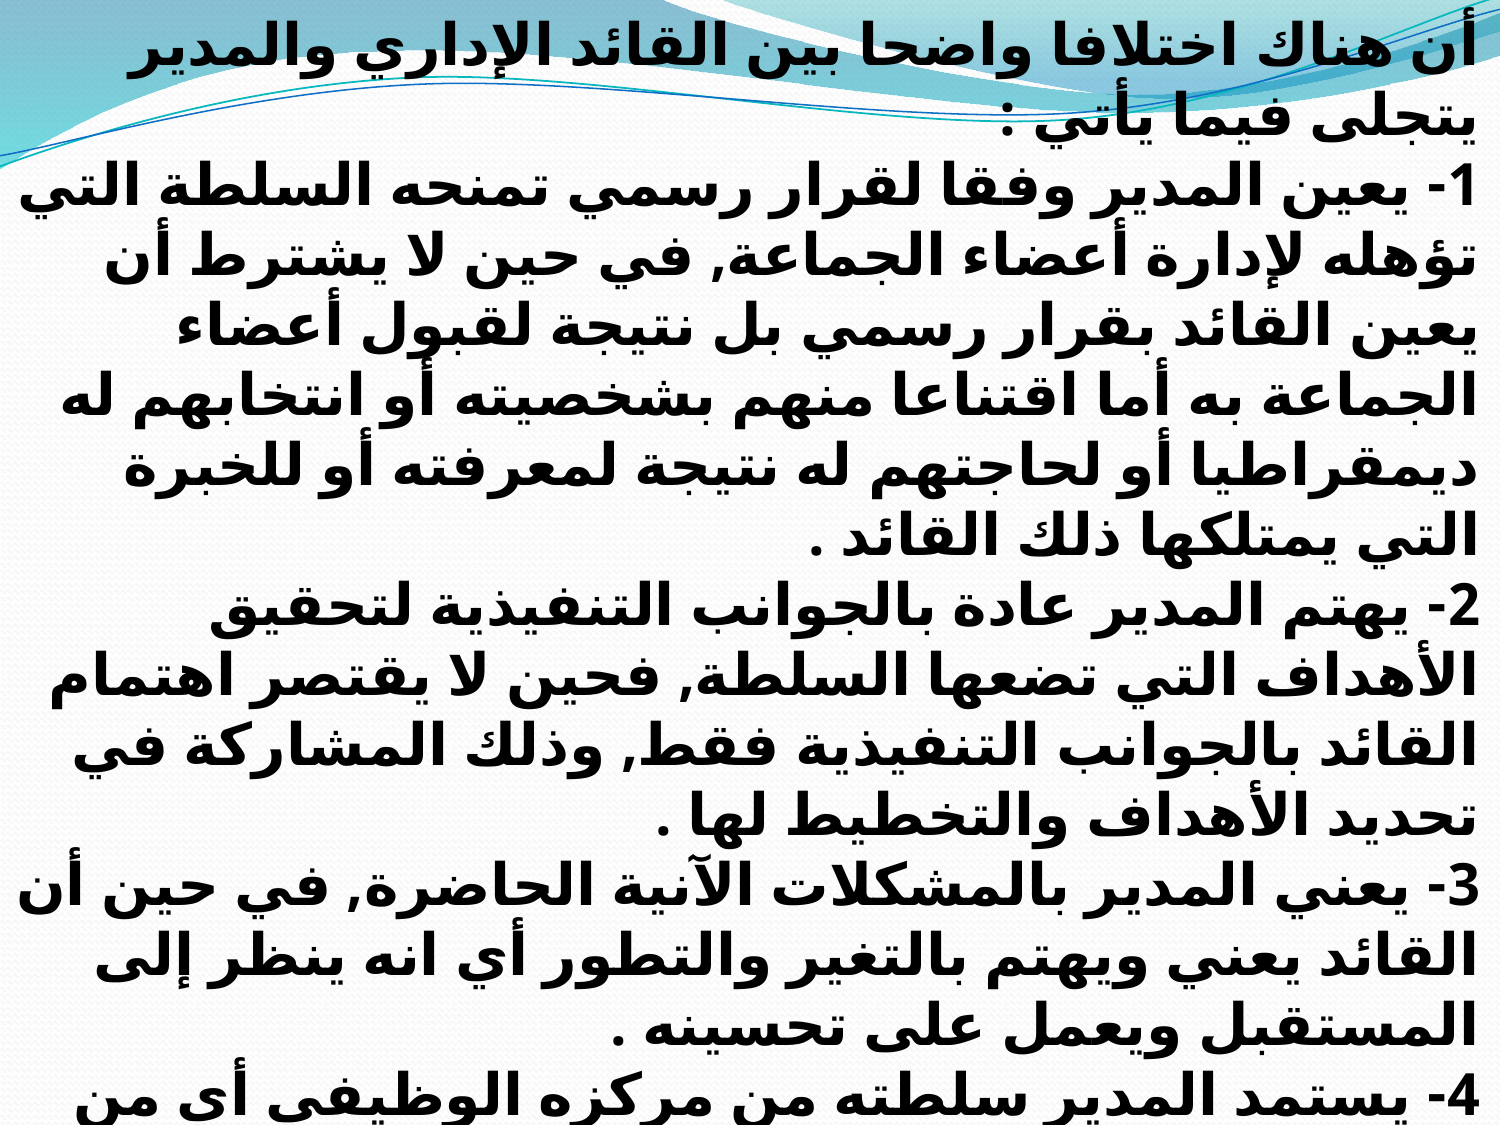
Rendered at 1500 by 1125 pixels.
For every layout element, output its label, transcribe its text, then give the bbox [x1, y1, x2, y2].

text_box أن هناك اختلافا واضحا بين القائد الإداري والمدير يتجلى فيما يأتي : 1- يعين المدير وفقا لقرار رسمي تمنحه السلطة التي تؤهله لإدارة أعضاء الجماعة, في حين لا يشترط أن يعين القائد بقرار رسمي بل نتيجة لقبول أعضاء الجماعة به أما اقتناعا منهم بشخصيته أو انتخابهم له ديمقراطيا أو لحاجتهم له نتيجة لمعرفته أو للخبرة التي يمتلكها ذلك القائد . 2- يهتم المدير عادة بالجوانب التنفيذية لتحقيق الأهداف التي تضعها السلطة, فحين لا يقتصر اهتمام القائد بالجوانب التنفيذية فقط, وذلك المشاركة في تحديد الأهداف والتخطيط لها . 3- يعني المدير بالمشكلات الآنية الحاضرة, في حين أن القائد يعني ويهتم بالتغير والتطور أي انه ينظر إلى المستقبل ويعمل على تحسينه . 4- يستمد المدير سلطته من مركزه الوظيفي أي من صفته الرسمية, بينما يستمد القائد سلطته من مكانته بين مرؤوسيه وعليه فليس كل أداري قائدا بينما يمكن القول أن كل قائد أداري . [0, 0, 1495, 1125]
